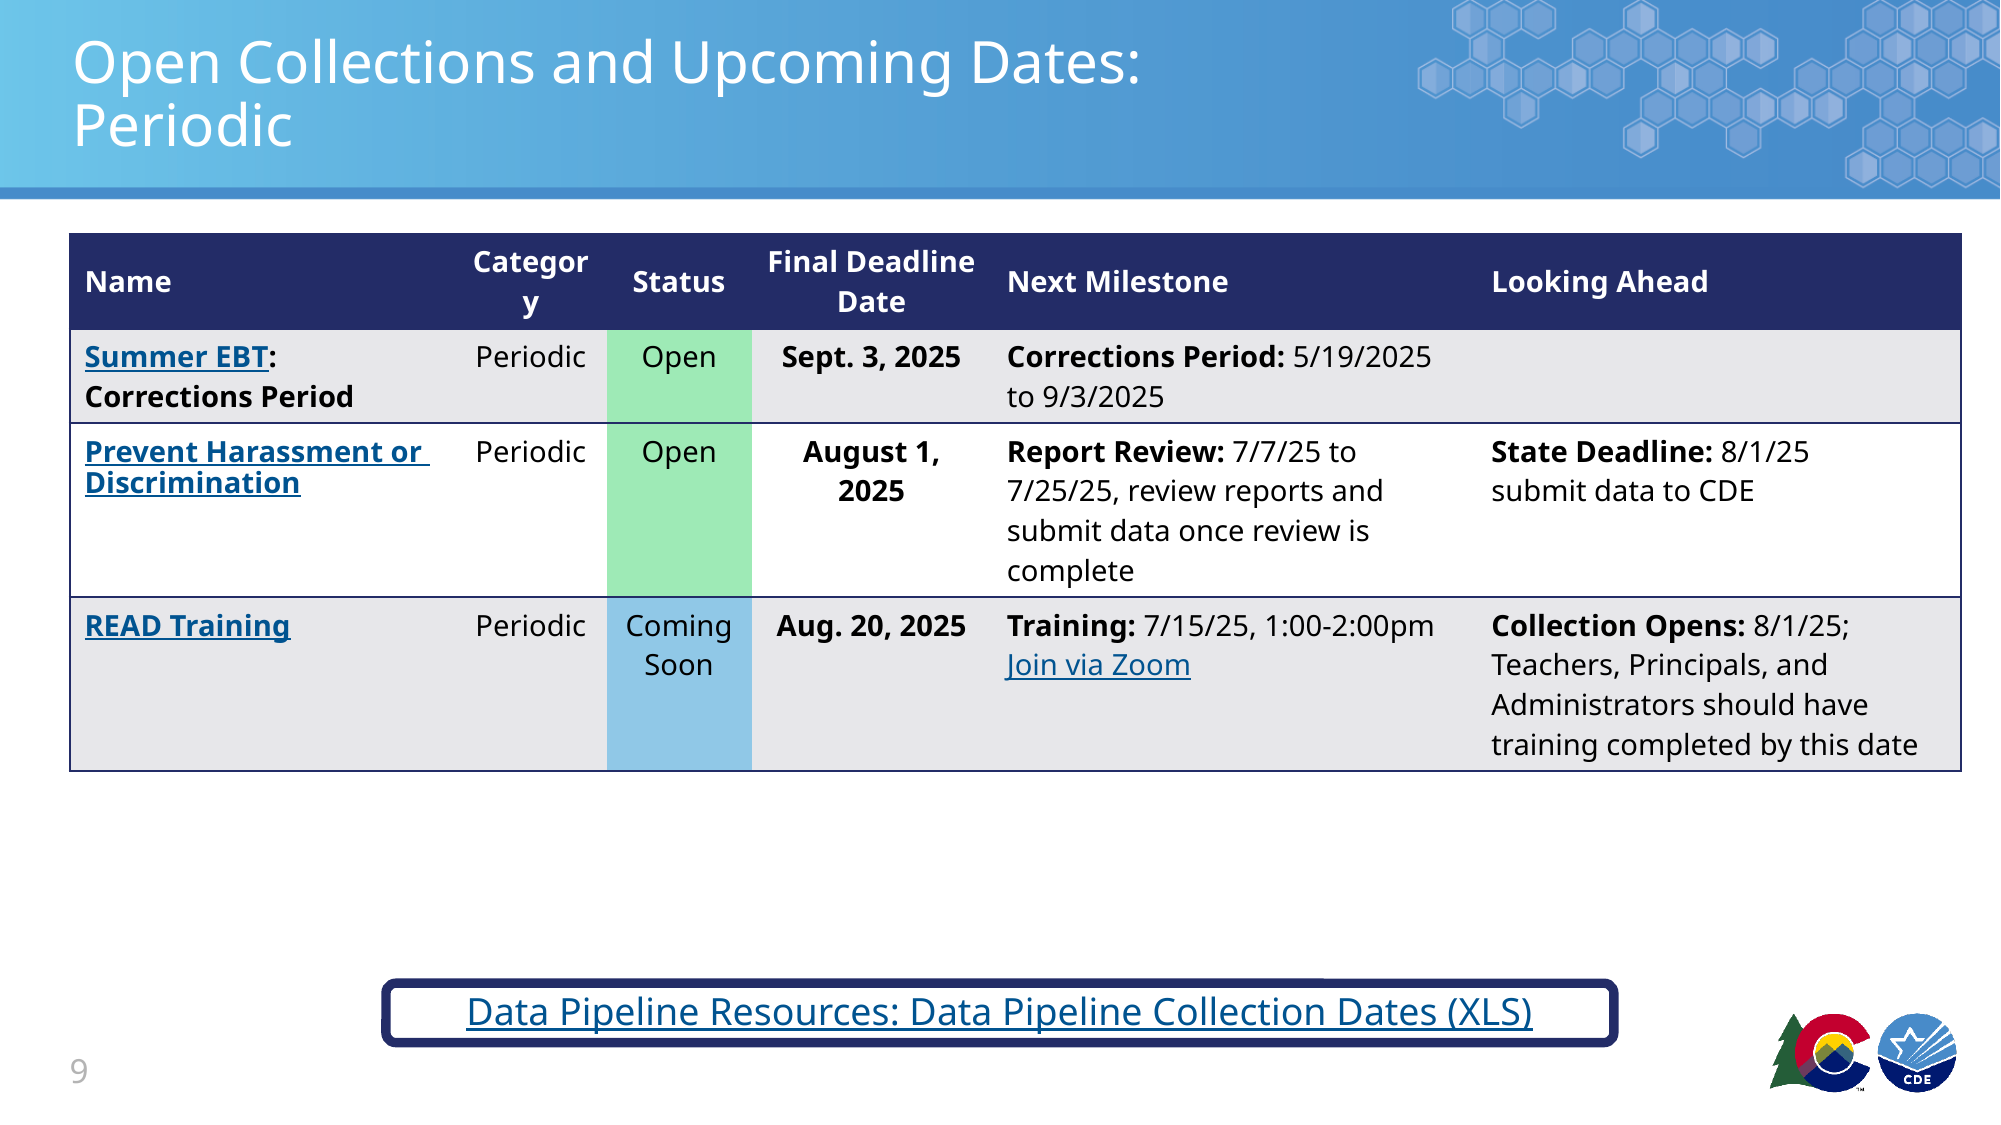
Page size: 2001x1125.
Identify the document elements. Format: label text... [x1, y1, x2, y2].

table_header Category [455, 235, 607, 328]
table_cell Summer EBT: Corrections Period [71, 330, 455, 422]
picture [0, 0, 2000, 200]
table_cell August 1, 2025 [752, 424, 992, 596]
table_cell Corrections Period: 5/19/2025 to 9/3/2025 [992, 330, 1476, 422]
table_cell Coming Soon [607, 598, 752, 770]
table_cell READ Training [71, 598, 455, 770]
table_cell Report Review: 7/7/25 to 7/25/25, review reports and submit data once review is complete [992, 424, 1476, 596]
table_cell Periodic [455, 330, 607, 422]
table_cell Periodic [455, 598, 607, 770]
table_cell State Deadline: 8/1/25 submit data to CDE [1476, 424, 1960, 596]
table_cell Sept. 3, 2025 [752, 330, 992, 422]
table_cell Prevent Harassment or Discrimination [71, 424, 455, 596]
table_header Name [71, 235, 455, 328]
table_header Looking Ahead [1476, 235, 1960, 328]
table_cell Open [607, 330, 752, 422]
table_header Next Milestone [992, 235, 1476, 328]
table_header Final Deadline Date [752, 235, 992, 328]
text_box Data Pipeline Resources: Data Pipeline Collection Dates (XLS) [384, 982, 1615, 1044]
table_cell Aug. 20, 2025 [752, 598, 992, 770]
table_cell [1476, 330, 1960, 422]
table_cell Training: 7/15/25, 1:00-2:00pm Join via Zoom [992, 598, 1476, 770]
table_cell Periodic [455, 424, 607, 596]
table_cell Open [607, 424, 752, 596]
title Open Collections and Upcoming Dates: Periodic [72, 33, 1396, 182]
table_cell Collection Opens: 8/1/25; Teachers, Principals, and Administrators should have training completed by this date [1476, 598, 1960, 770]
picture [1768, 1012, 1957, 1093]
slide_number 9 [54, 1042, 191, 1103]
table_header Status [607, 235, 752, 328]
